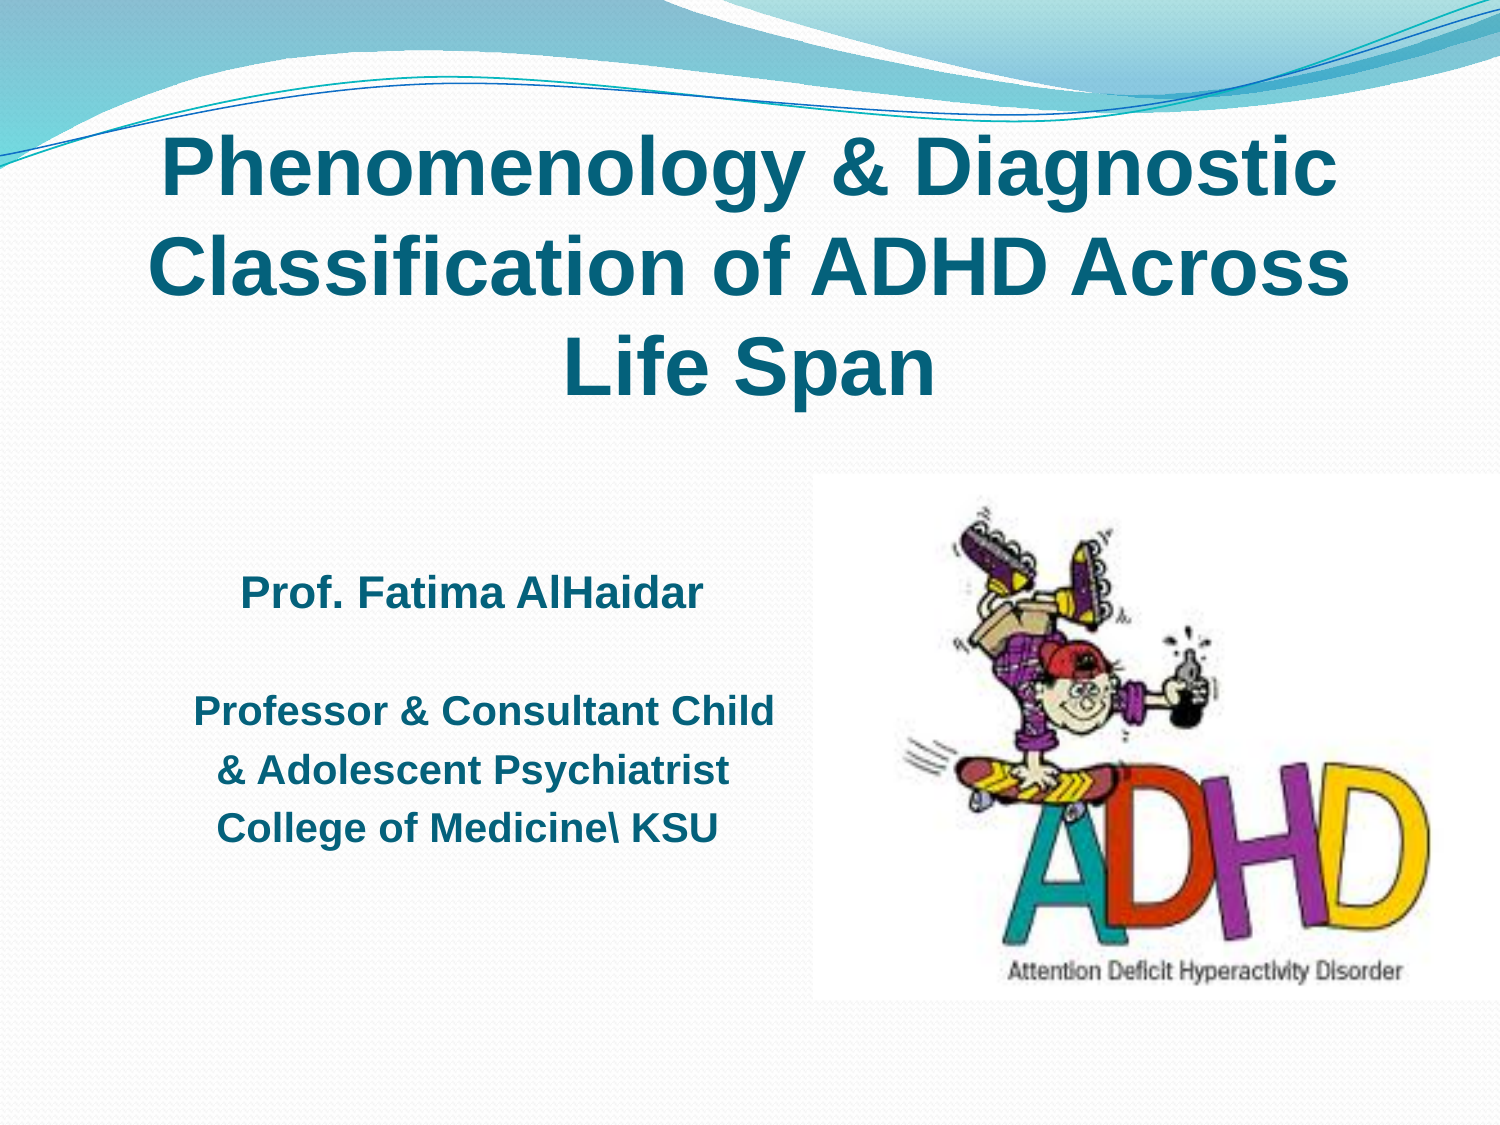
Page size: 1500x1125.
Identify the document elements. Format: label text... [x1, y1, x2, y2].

list Prof. Fatima AlHaidar Professor & Consultant Child & Adolescent Psychiatrist College of Medicine\ KSU [75, 437, 1500, 1125]
title ADHD Behaviors in Adults. [806, 475, 1500, 1013]
title Phenomenology & Diagnostic Classification of ADHD Across Life Span [75, 115, 1425, 413]
picture [813, 474, 1500, 1001]
